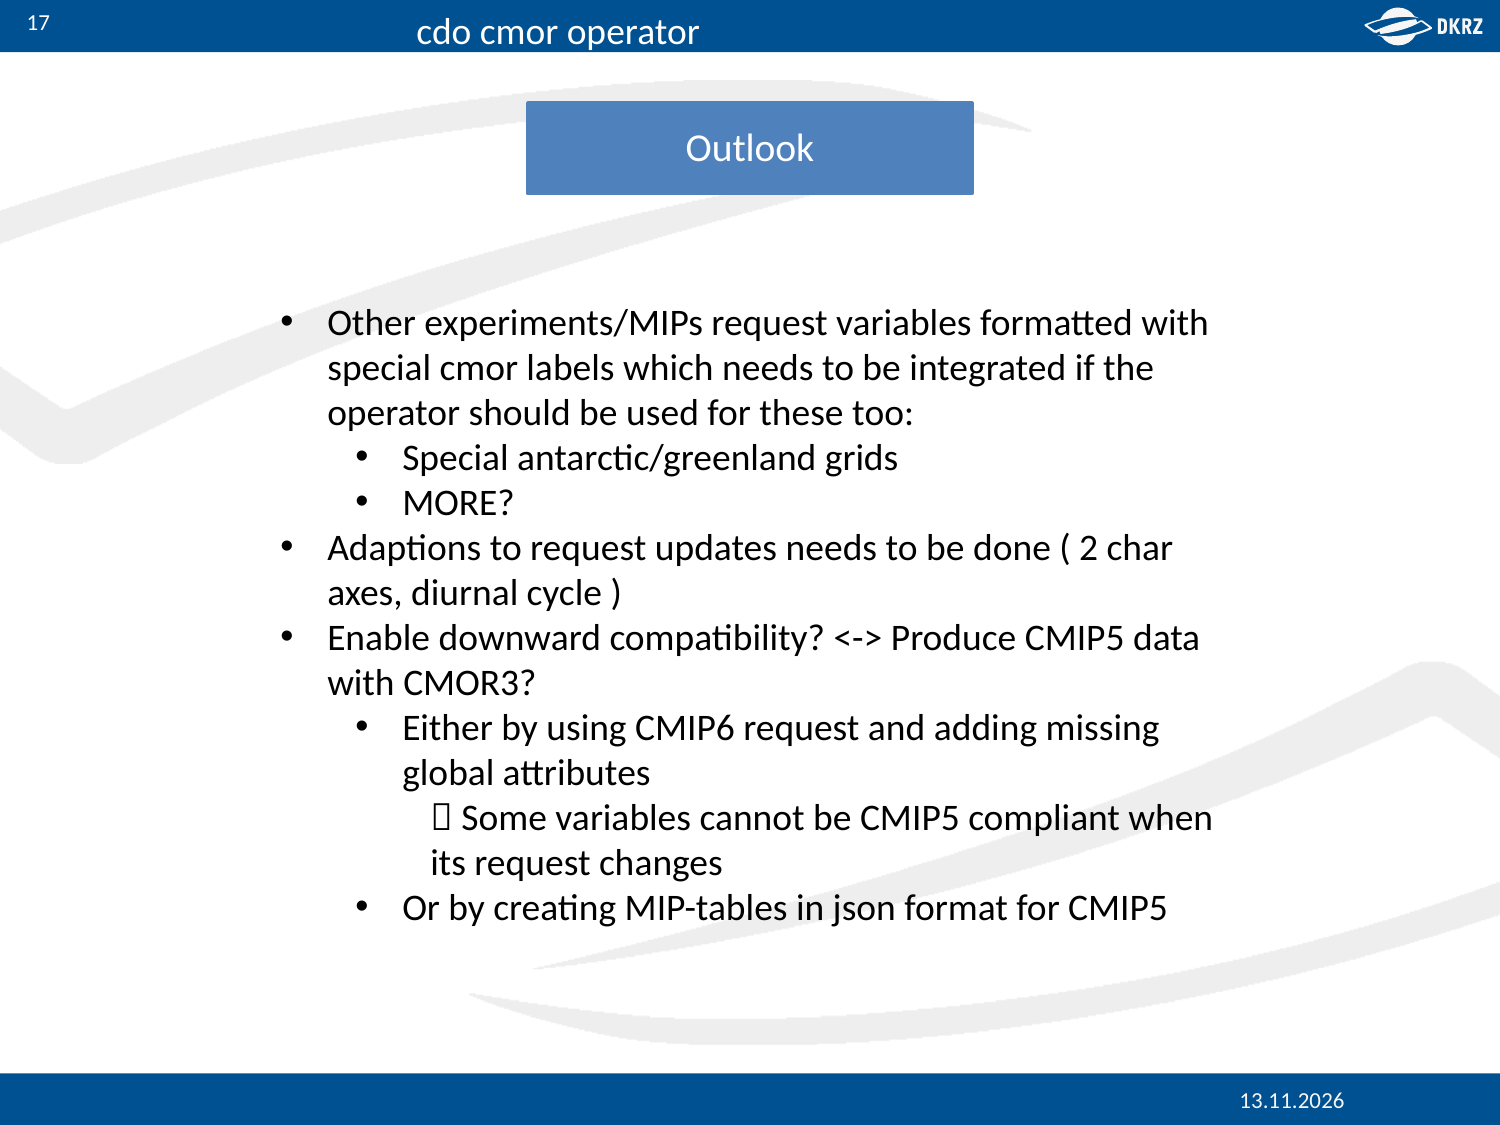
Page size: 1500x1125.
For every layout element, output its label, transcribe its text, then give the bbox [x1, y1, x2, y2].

slide_number 17 [1, 0, 65, 53]
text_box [527, 103, 973, 194]
picture [470, 662, 1500, 1044]
text_box Other experiments/MIPs request variables formatted with special cmor labels which needs to be integrated if the operator should be used for these too: Special antarctic/greenland grids MORE? Adaptions to request updates needs to be done ( 2 char axes, diurnal cycle ) Enable downward compatibility? <-> Produce CMIP5 data with CMOR3? Either by using CMIP6 request and adding missing global attributes  Some variables cannot be CMIP5 compliant when its request changes Or by creating MIP-tables in json format for CMIP5 [265, 290, 1258, 936]
picture [0, 80, 1032, 464]
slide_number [1187, 1072, 1360, 1125]
